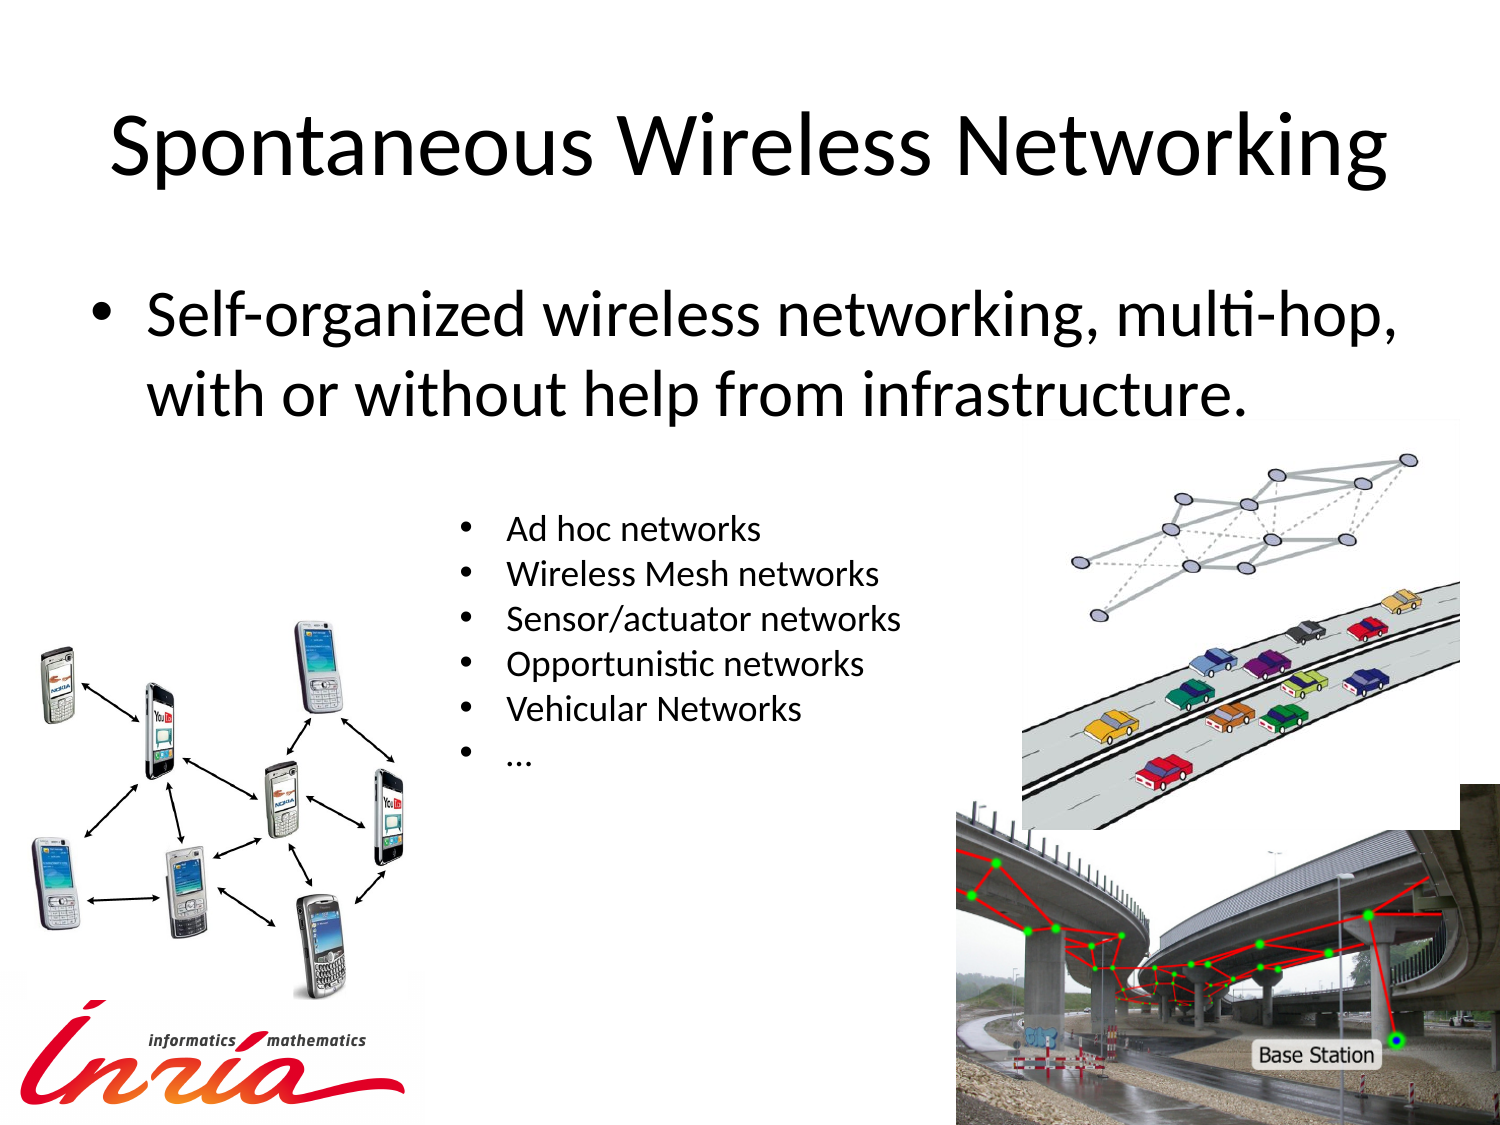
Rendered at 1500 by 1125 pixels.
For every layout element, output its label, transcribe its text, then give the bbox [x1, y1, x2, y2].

list Self-organized wireless networking, multi-hop, with or without help from infrastructure. [75, 262, 1425, 1005]
title Spontaneous Wireless Networking [75, 45, 1425, 233]
picture [956, 418, 1500, 1125]
text_box Ad hoc networks Wireless Mesh networks Sensor/actuator networks Opportunistic networks Vehicular Networks … [444, 496, 1017, 827]
picture [0, 619, 425, 1125]
